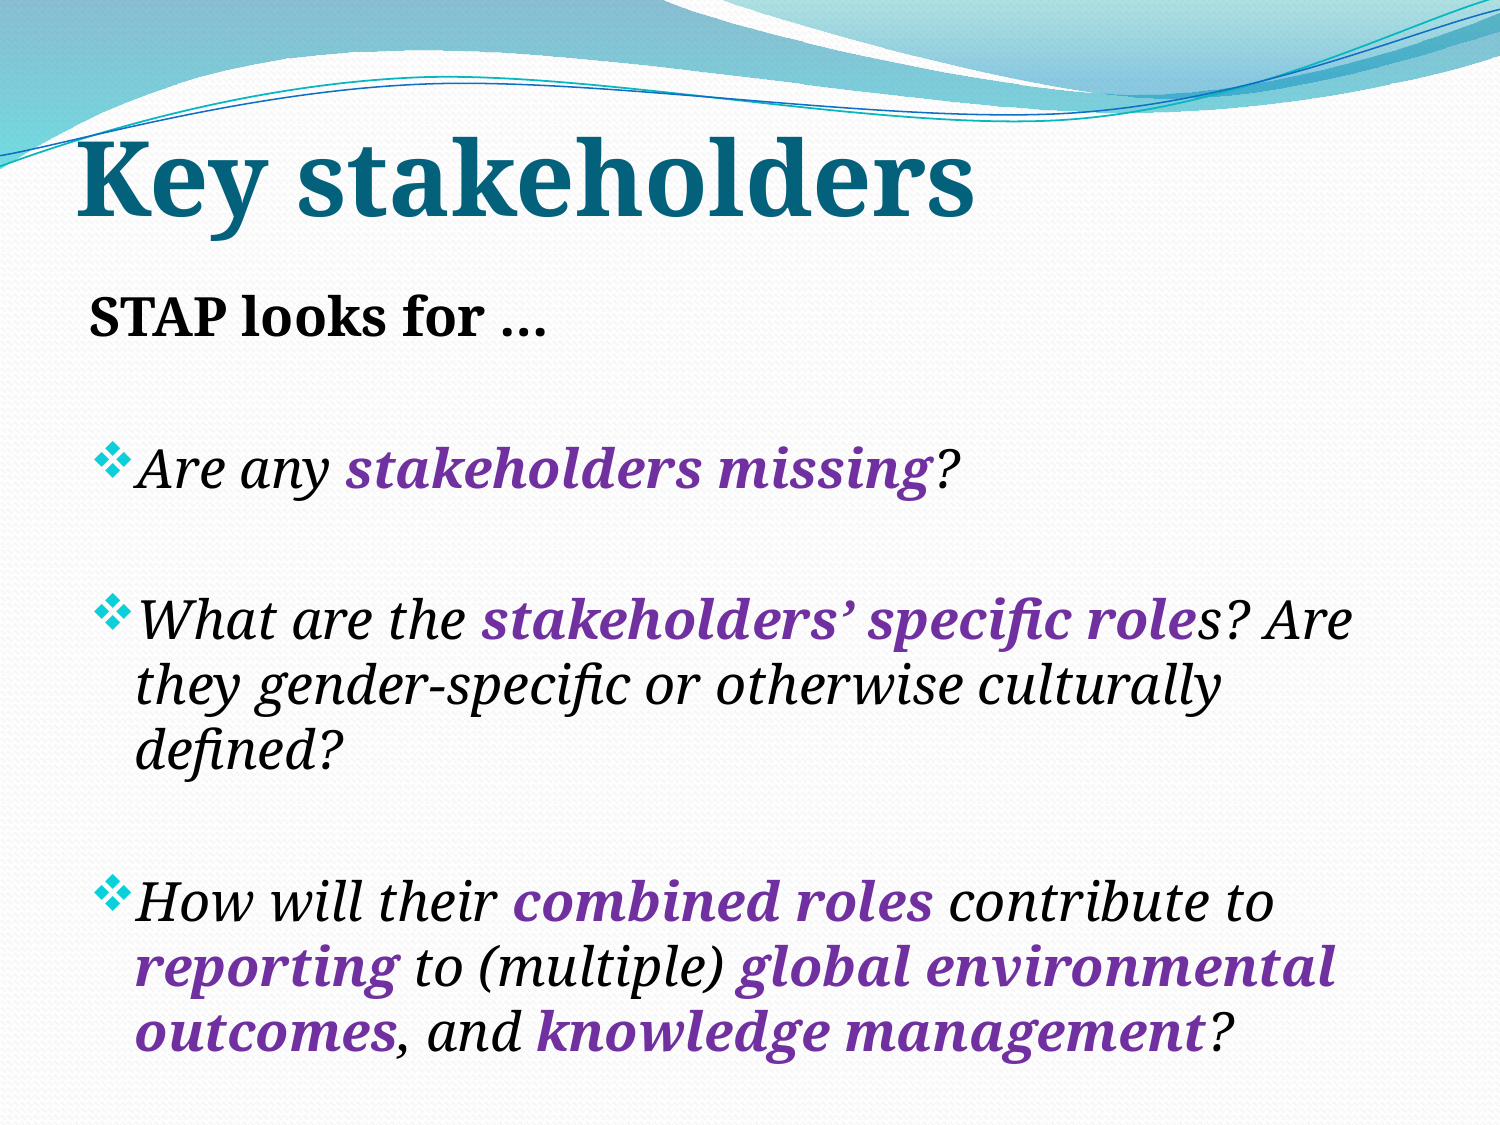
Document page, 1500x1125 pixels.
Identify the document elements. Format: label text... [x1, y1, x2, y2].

title Key stakeholders [75, 99, 1425, 238]
list STAP looks for … Are any stakeholders missing? What are the stakeholders’ specific roles? Are they gender-specific or otherwise culturally defined? How will their combined roles contribute to reporting to (multiple) global environmental outcomes, and knowledge management? [75, 275, 1425, 1038]
